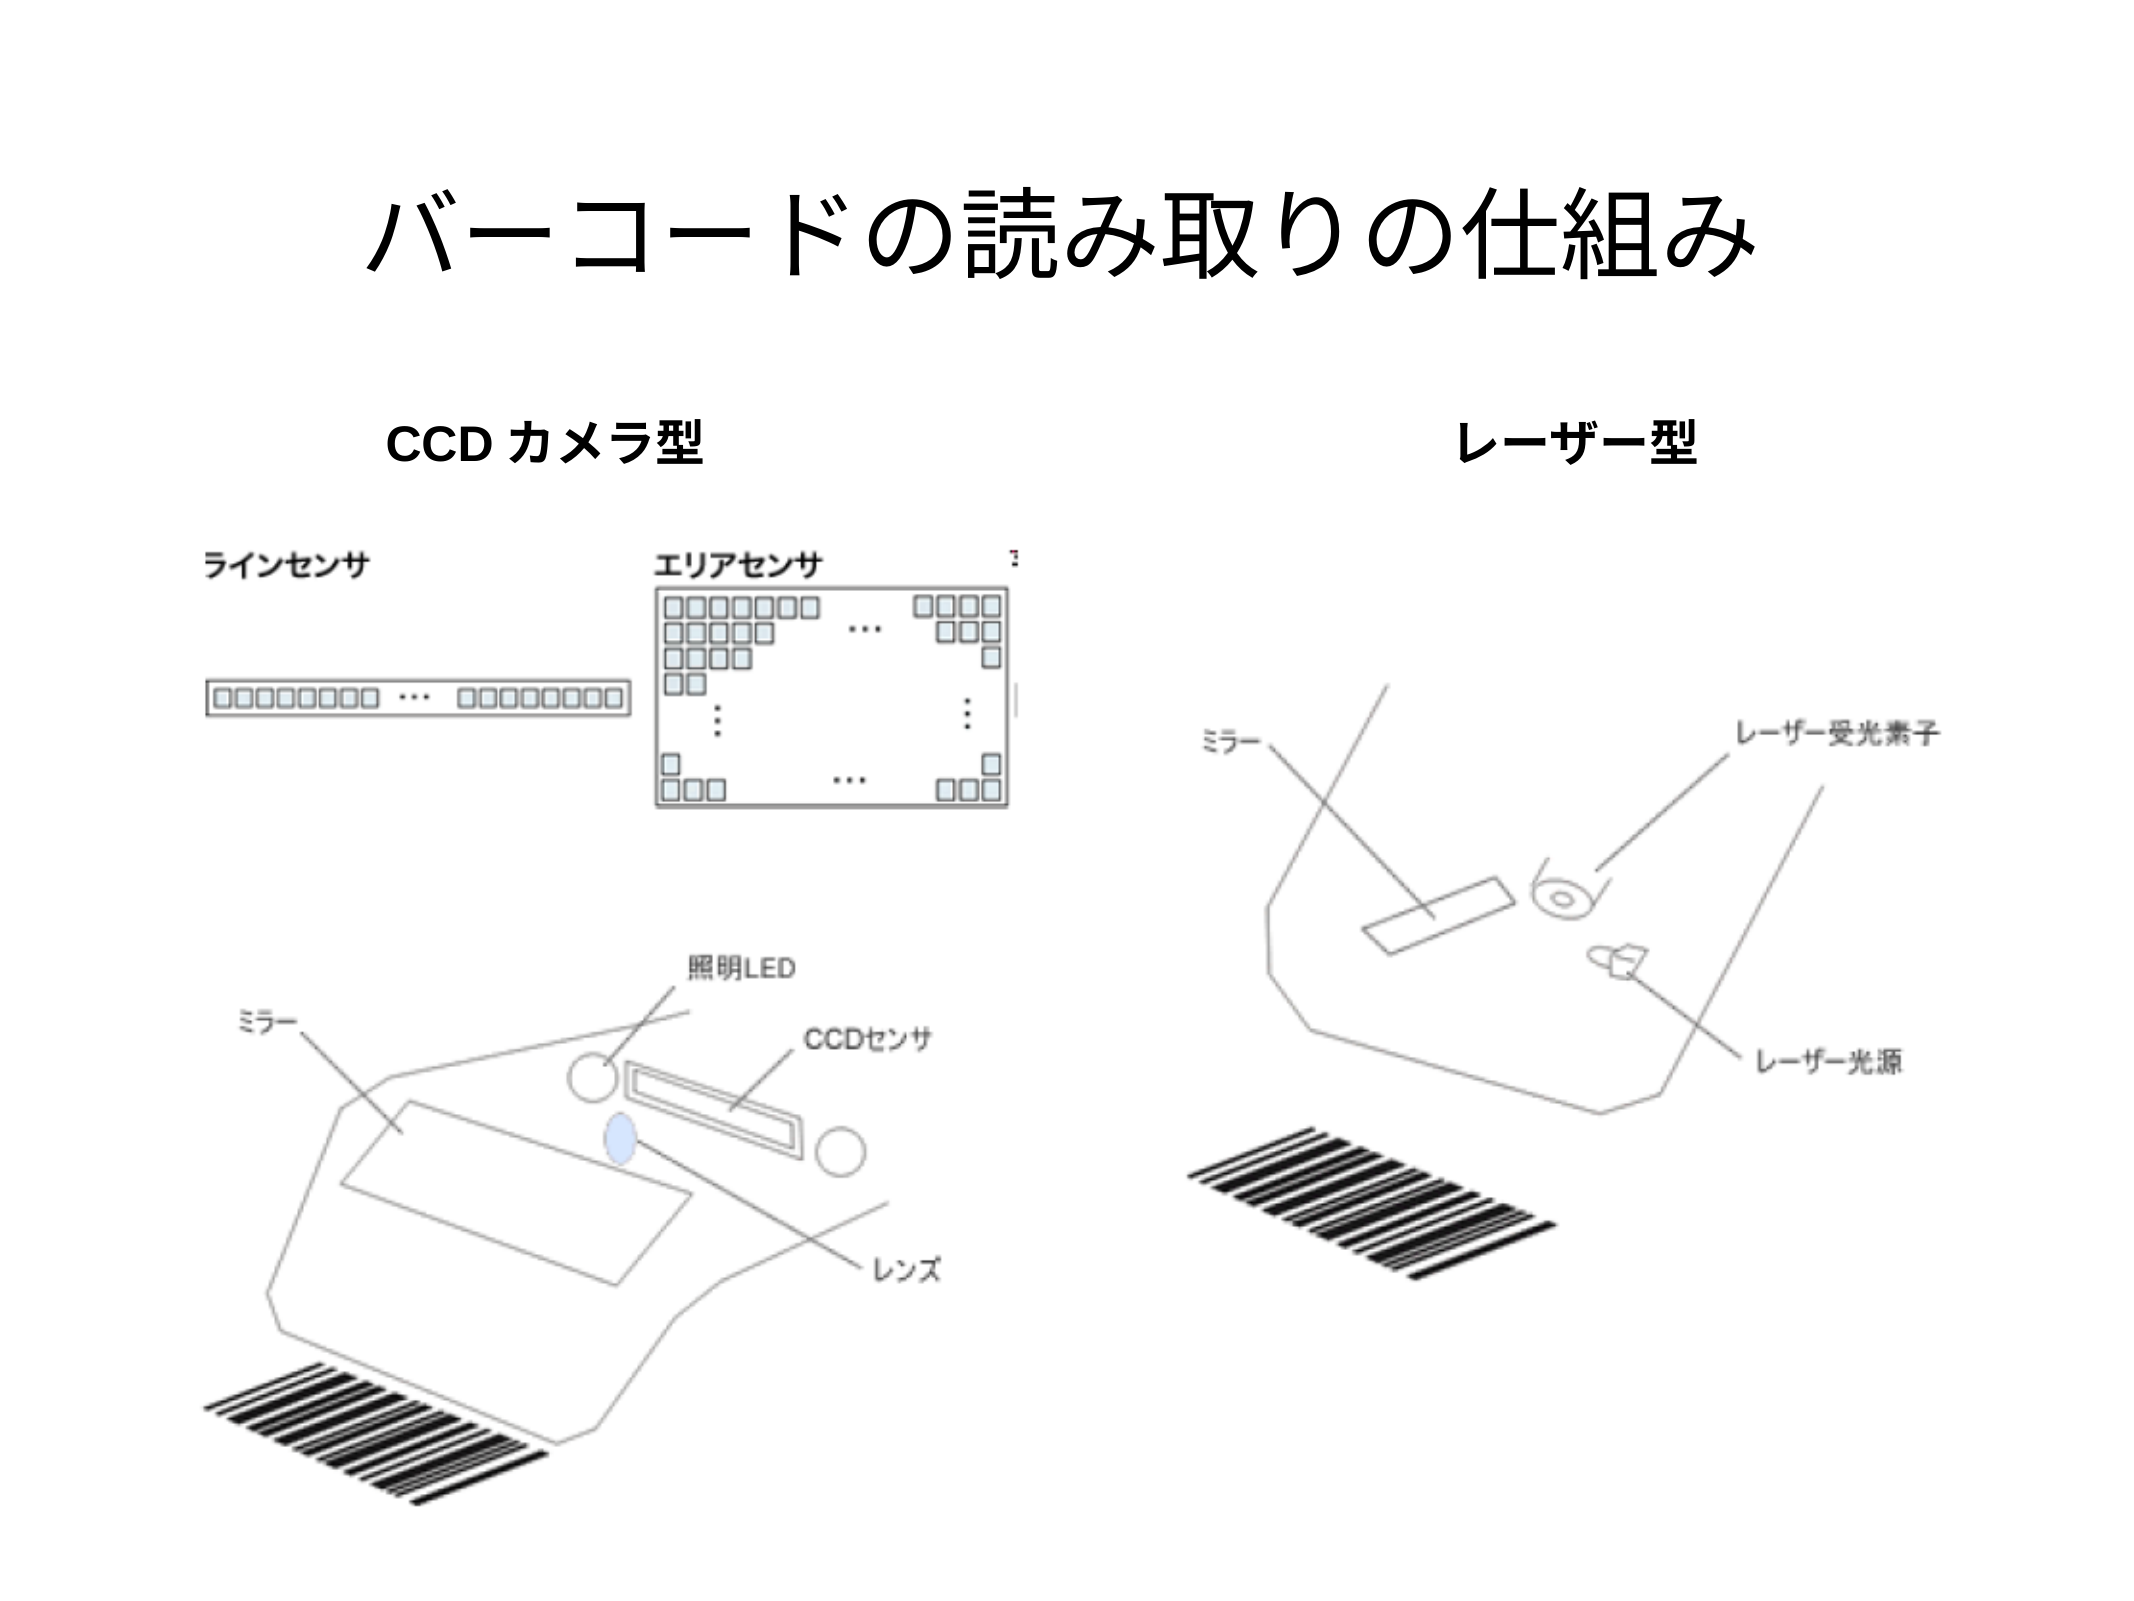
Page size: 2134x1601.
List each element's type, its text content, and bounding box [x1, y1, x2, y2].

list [131, 494, 1026, 1541]
list レーザー型 [1083, 375, 2067, 508]
list CCDカメラ型 [54, 375, 1037, 508]
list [1109, 614, 2002, 1323]
title バーコードの読み取りの仕組み [54, 100, 2067, 363]
